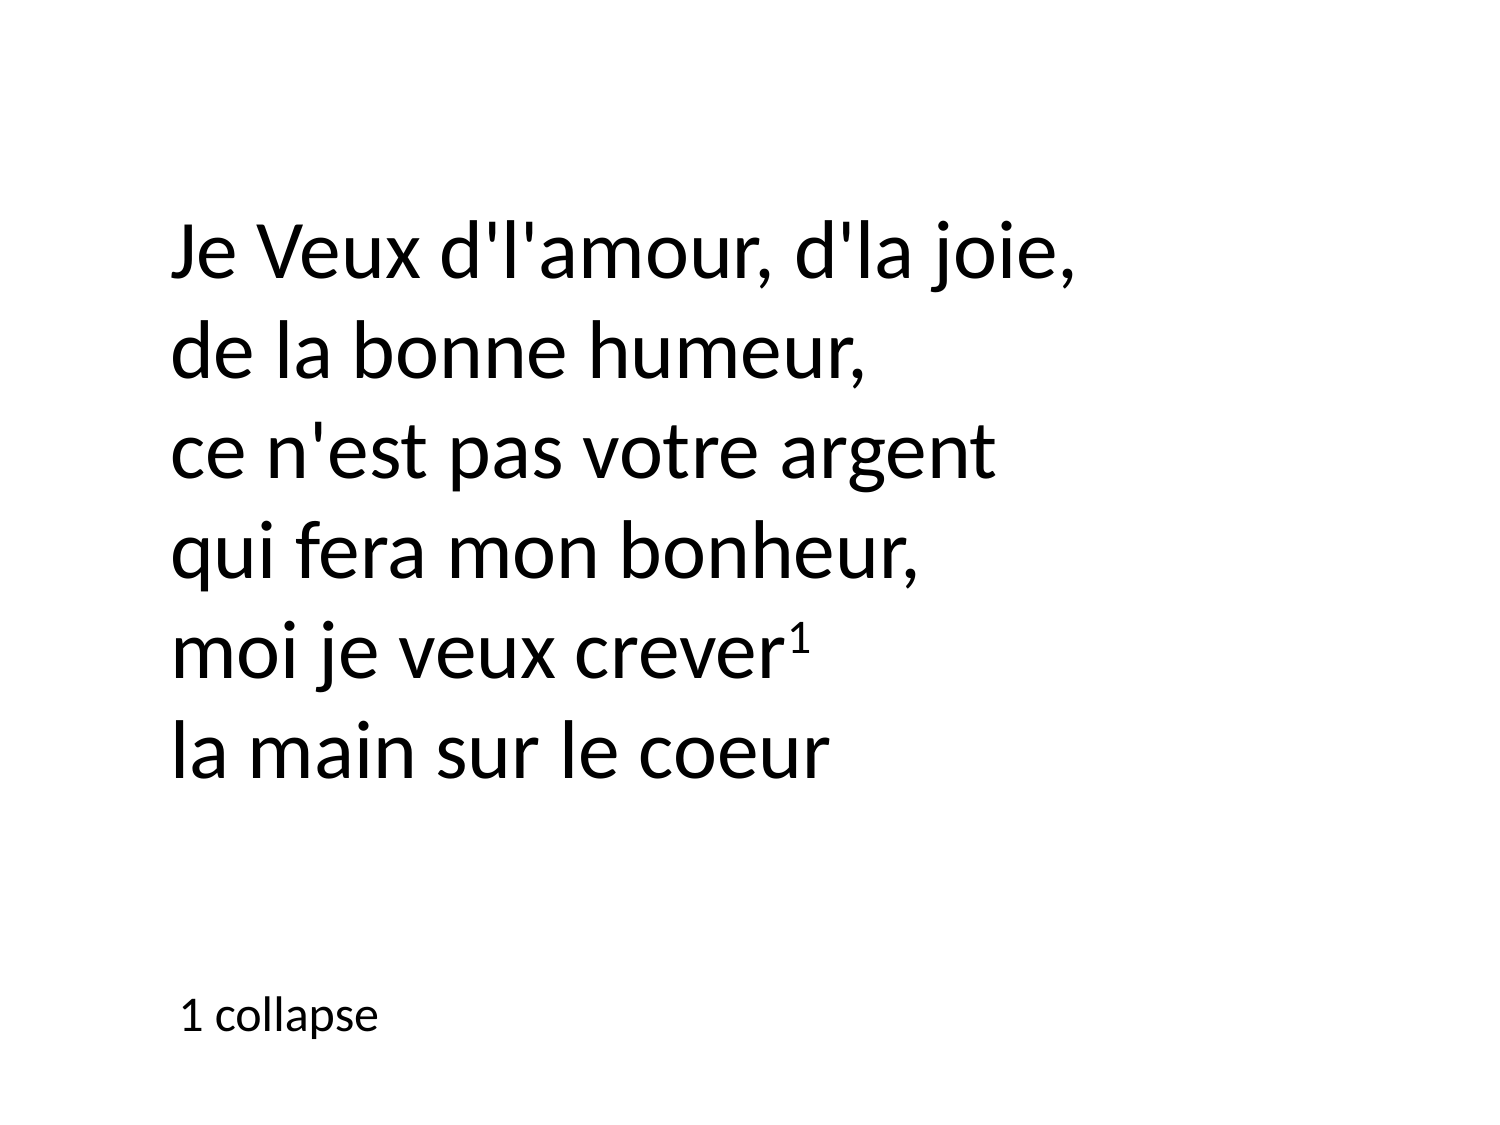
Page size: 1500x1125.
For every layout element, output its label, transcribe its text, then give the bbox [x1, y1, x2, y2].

text_box 1 collapse [163, 974, 395, 1049]
text_box Je Veux d'l'amour, d'la joie, de la bonne humeur, ce n'est pas votre argent qui fera mon bonheur, moi je veux crever1 la main sur le coeur [155, 187, 1114, 803]
